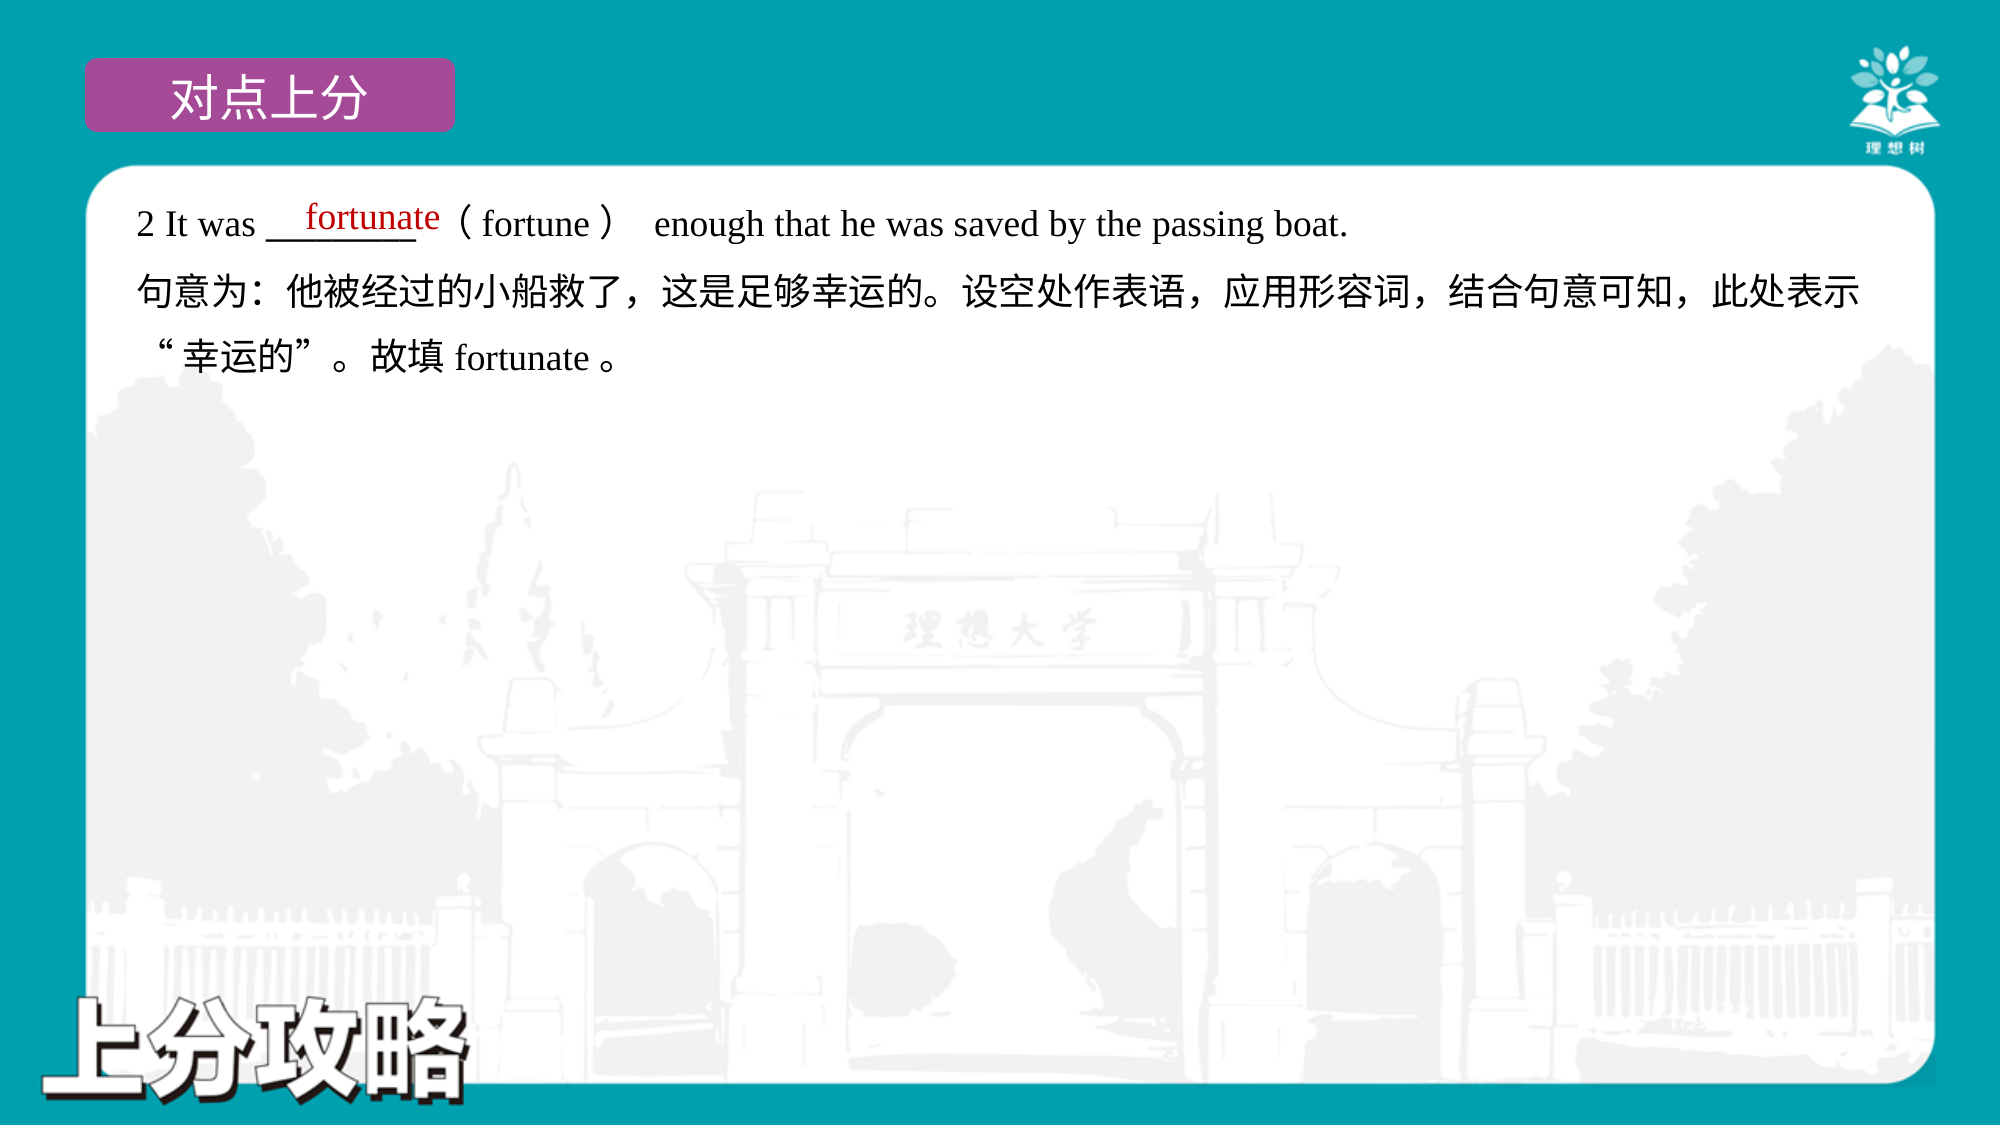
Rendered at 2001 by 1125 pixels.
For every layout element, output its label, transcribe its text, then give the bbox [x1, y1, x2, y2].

text_box 句意为：他被经过的小船救了，这是足够幸运的。设空处作表语，应用形容词，结合句意可知，此处表示 “幸运的”。故填fortunate。 [136, 244, 1865, 372]
picture [0, 0, 2000, 1125]
text_box 2 It was _________ （fortune） enough that he was saved by the passing boat. [136, 176, 1865, 237]
text_box fortunate [291, 170, 455, 230]
